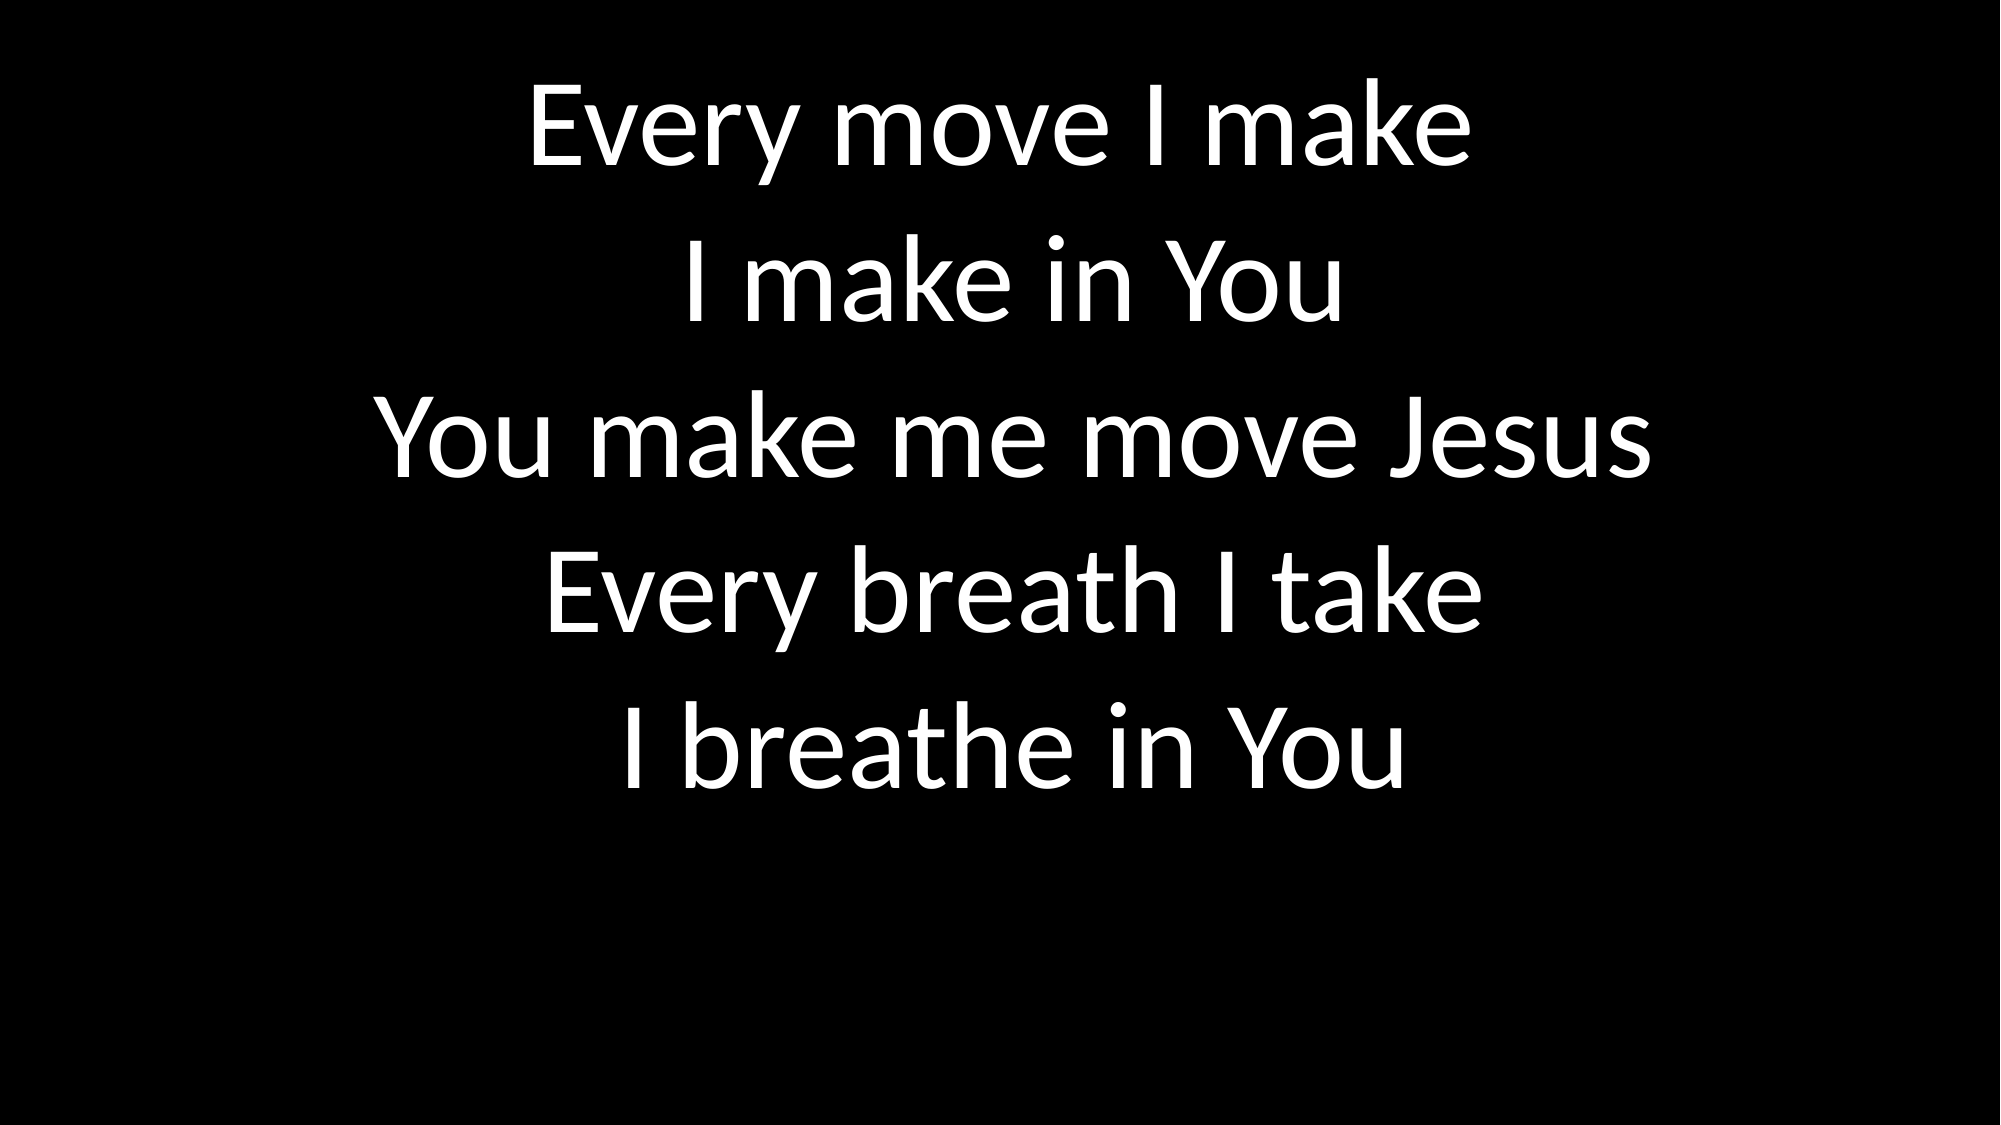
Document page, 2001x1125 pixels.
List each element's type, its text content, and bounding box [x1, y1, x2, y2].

list Every move I make I make in You You make me move Jesus Every breath I take I breathe in You [152, 50, 1878, 1111]
